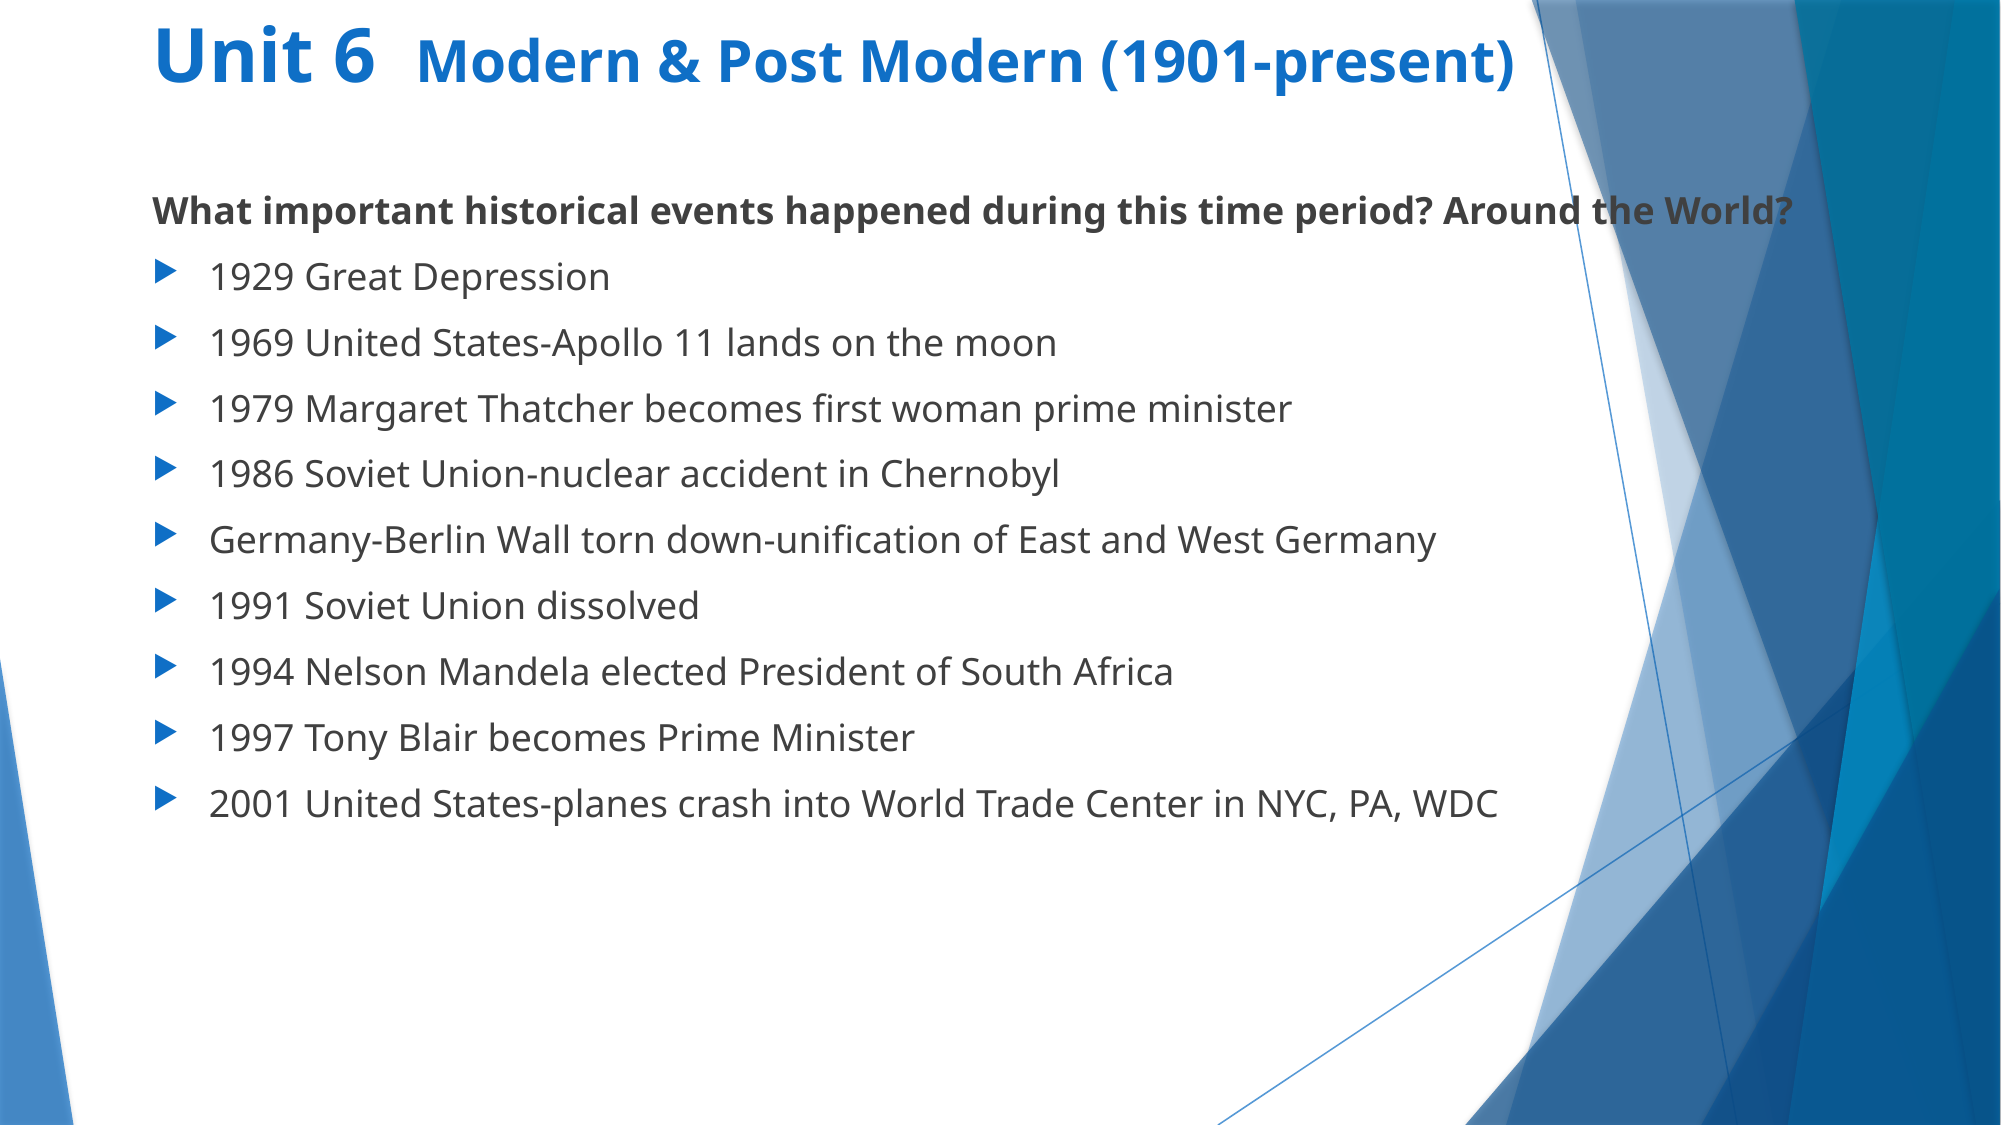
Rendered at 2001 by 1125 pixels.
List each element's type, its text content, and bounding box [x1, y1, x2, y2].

list What important historical events happened during this time period? Around the World? 1929 Great Depression 1969 United States-Apollo 11 lands on the moon 1979 Margaret Thatcher becomes first woman prime minister 1986 Soviet Union-nuclear accident in Chernobyl Germany-Berlin Wall torn down-unification of East and West Germany 1991 Soviet Union dissolved 1994 Nelson Mandela elected President of South Africa 1997 Tony Blair becomes Prime Minister 2001 United States-planes crash into World Trade Center in NYC, PA, WDC [137, 179, 1863, 1091]
title Unit 6 Modern & Post Modern (1901-present) [137, 0, 1863, 147]
